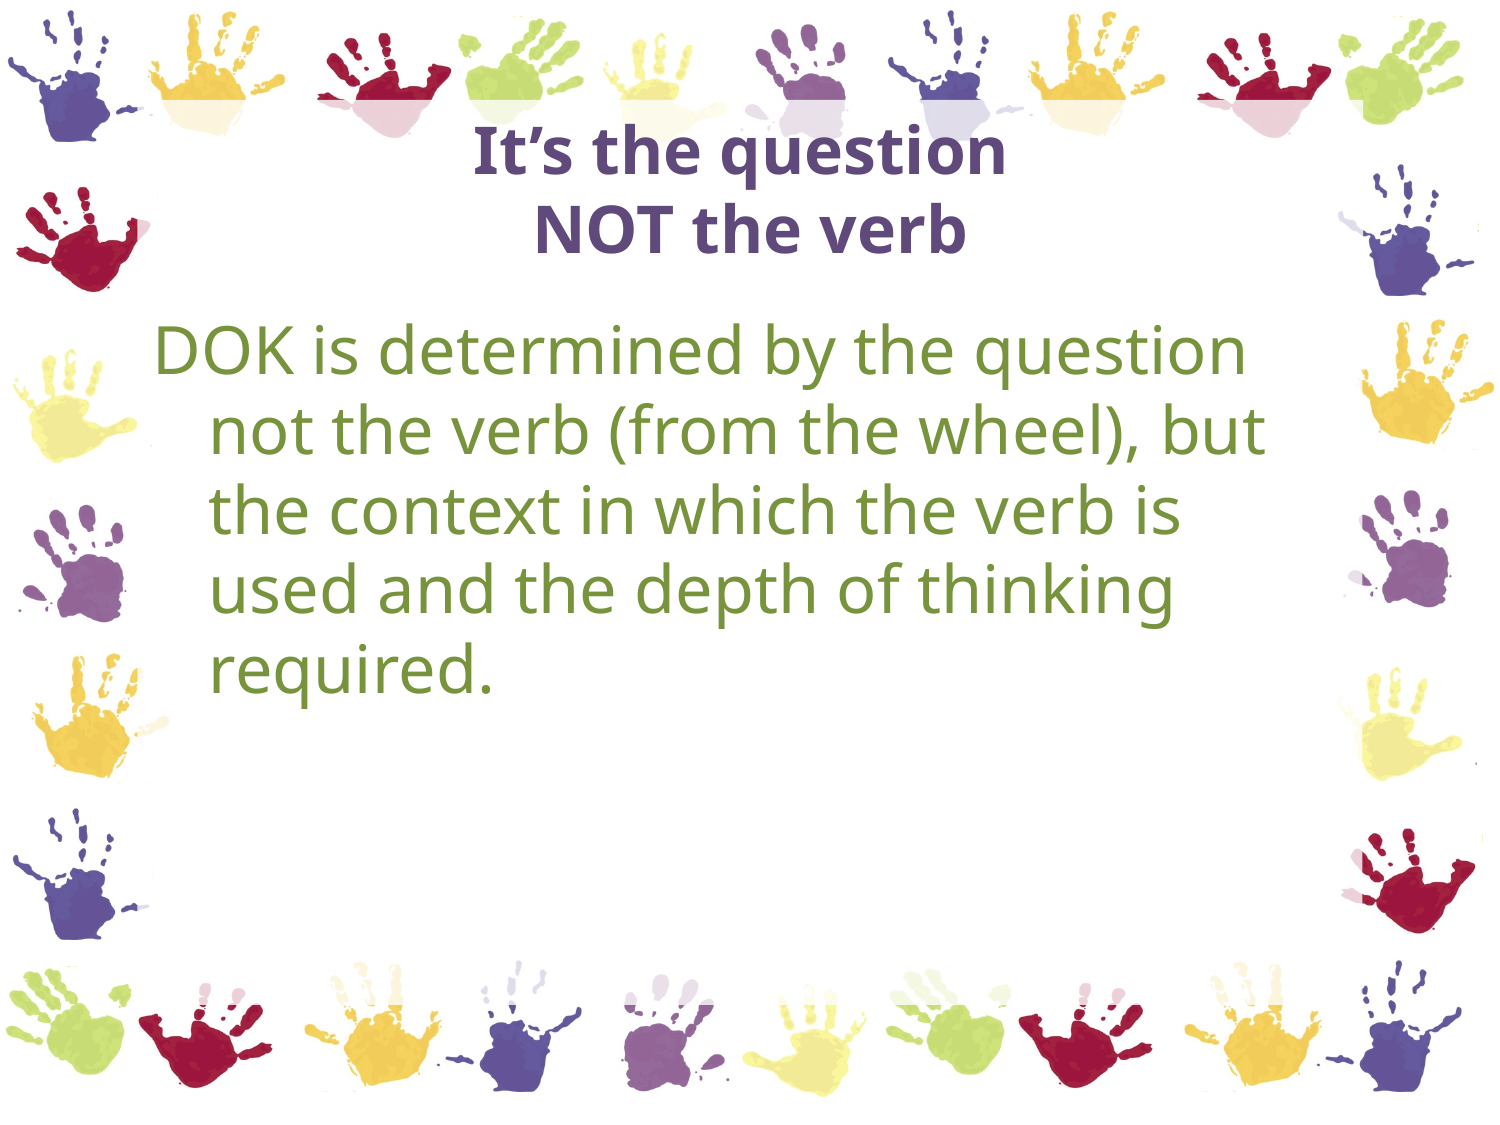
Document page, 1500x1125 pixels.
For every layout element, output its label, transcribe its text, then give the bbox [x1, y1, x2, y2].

picture [1178, 956, 1466, 1092]
picture [298, 1005, 586, 1092]
picture [1363, 314, 1500, 450]
picture [305, 16, 586, 99]
picture [600, 1005, 869, 1100]
picture [10, 334, 137, 466]
picture [1363, 812, 1483, 935]
picture [8, 804, 137, 940]
picture [3, 966, 284, 1089]
picture [600, 18, 869, 99]
picture [3, 6, 291, 142]
picture [16, 498, 137, 631]
picture [1363, 652, 1477, 784]
title It’s the question NOT the verb [137, 99, 1364, 275]
picture [1333, 160, 1479, 296]
picture [1363, 484, 1472, 616]
list DOK is determined by the question not the verb (from the wheel), but the context in which the verb is used and the depth of thinking required. [137, 299, 1363, 1005]
picture [23, 648, 137, 784]
picture [883, 6, 1171, 99]
picture [4, 170, 158, 293]
picture [883, 1005, 1164, 1089]
picture [1185, 16, 1466, 139]
